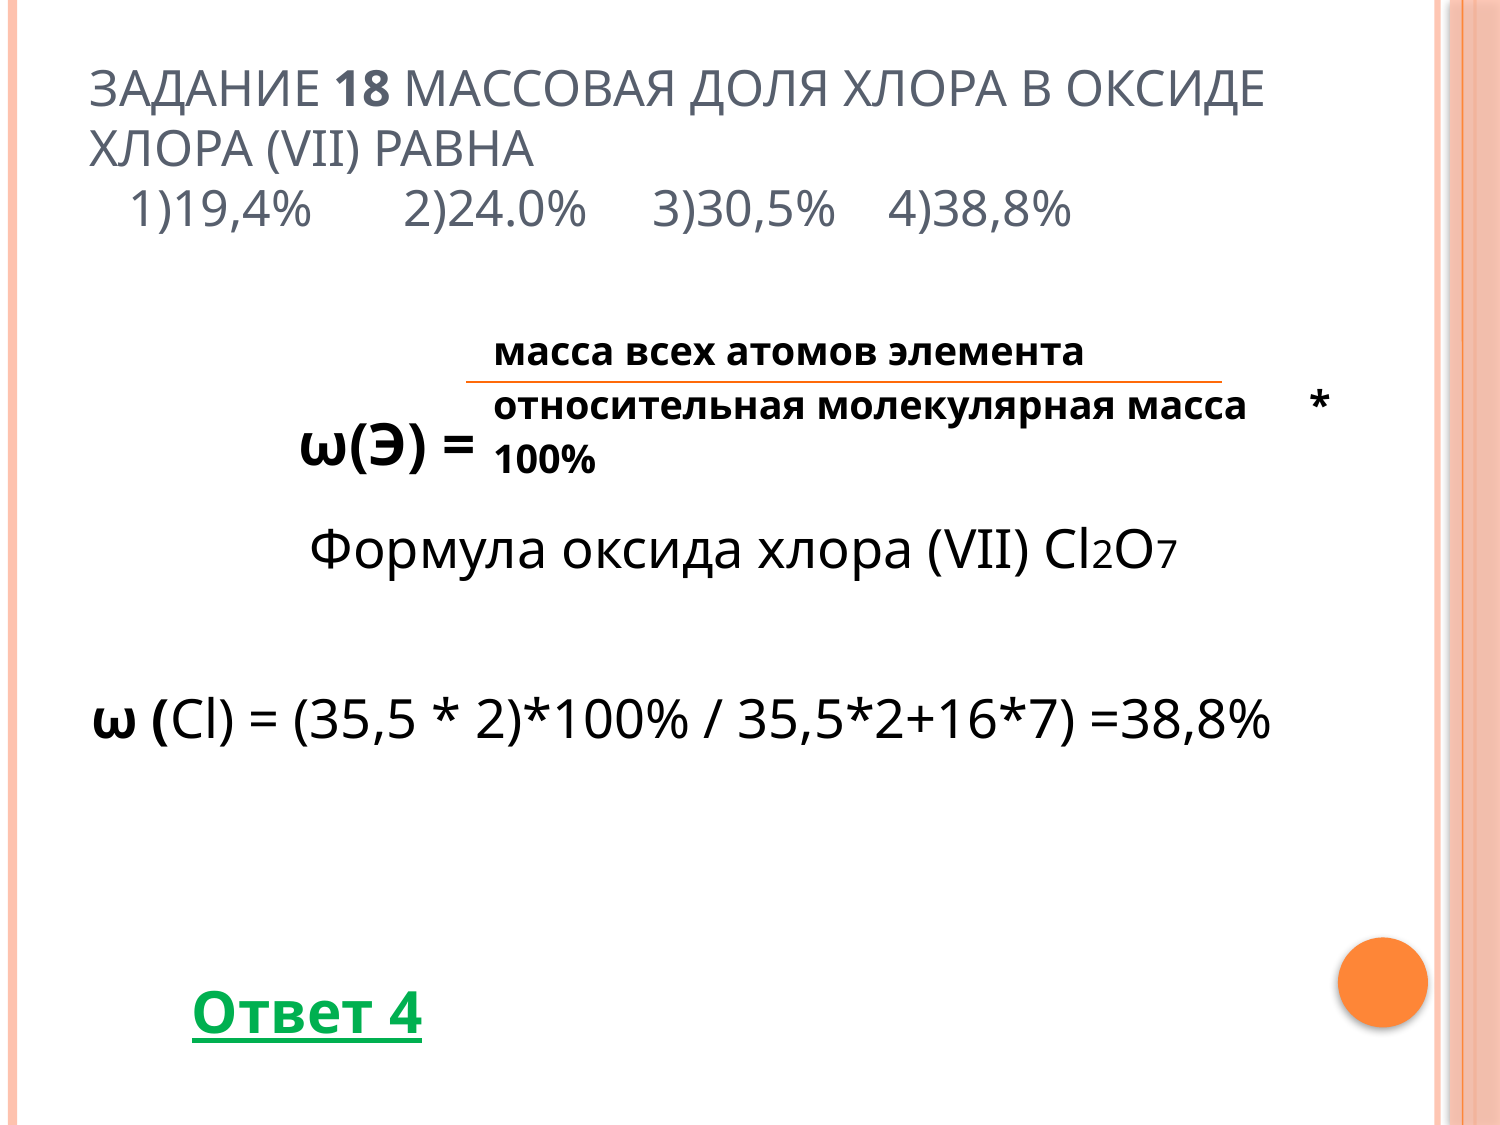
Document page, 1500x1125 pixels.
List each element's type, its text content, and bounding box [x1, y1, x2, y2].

table_header ω(Э) = [76, 272, 483, 503]
table_cell относительная молекулярная масса * 100% [485, 380, 1422, 614]
text_box Ответ 4 [145, 934, 469, 1088]
list Формула оксида хлора (VII) Cl2O7 ω (Cl) = (35,5 * 2)*100% / 35,5*2+16*7) =38,8% [76, 503, 1412, 764]
title Задание 18 Массовая доля хлора в оксиде хлора (VII) равна 1)19,4% 2)24.0% 3)30,5% 4)38,8% [75, 45, 1300, 244]
table_header масса всех атомов элемента [485, 272, 1422, 374]
